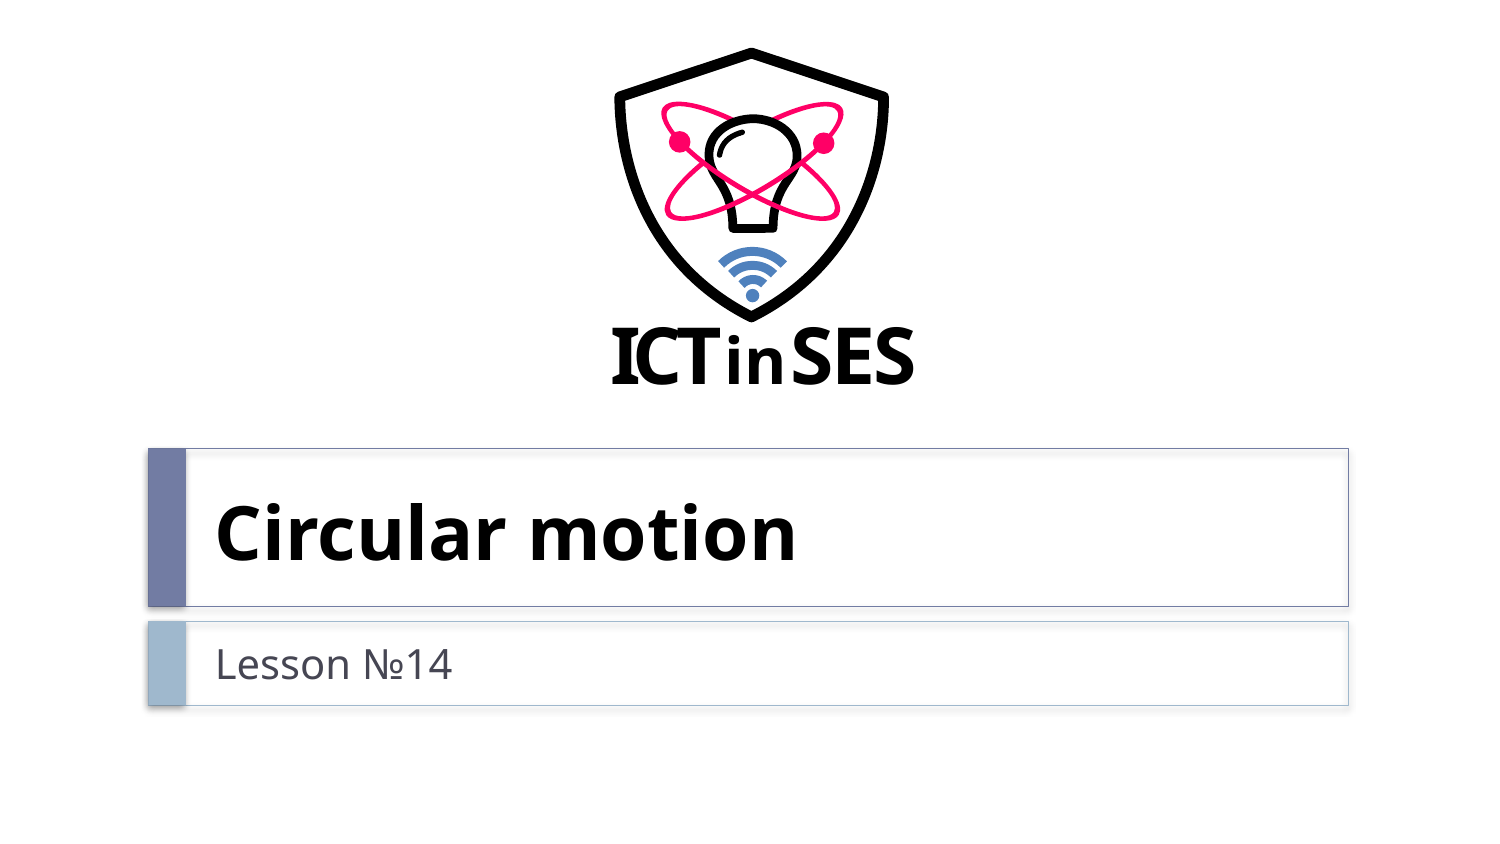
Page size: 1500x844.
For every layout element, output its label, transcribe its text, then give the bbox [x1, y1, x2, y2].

subtitle Lesson №14 [200, 630, 1325, 697]
title Circular motion [200, 478, 1325, 600]
